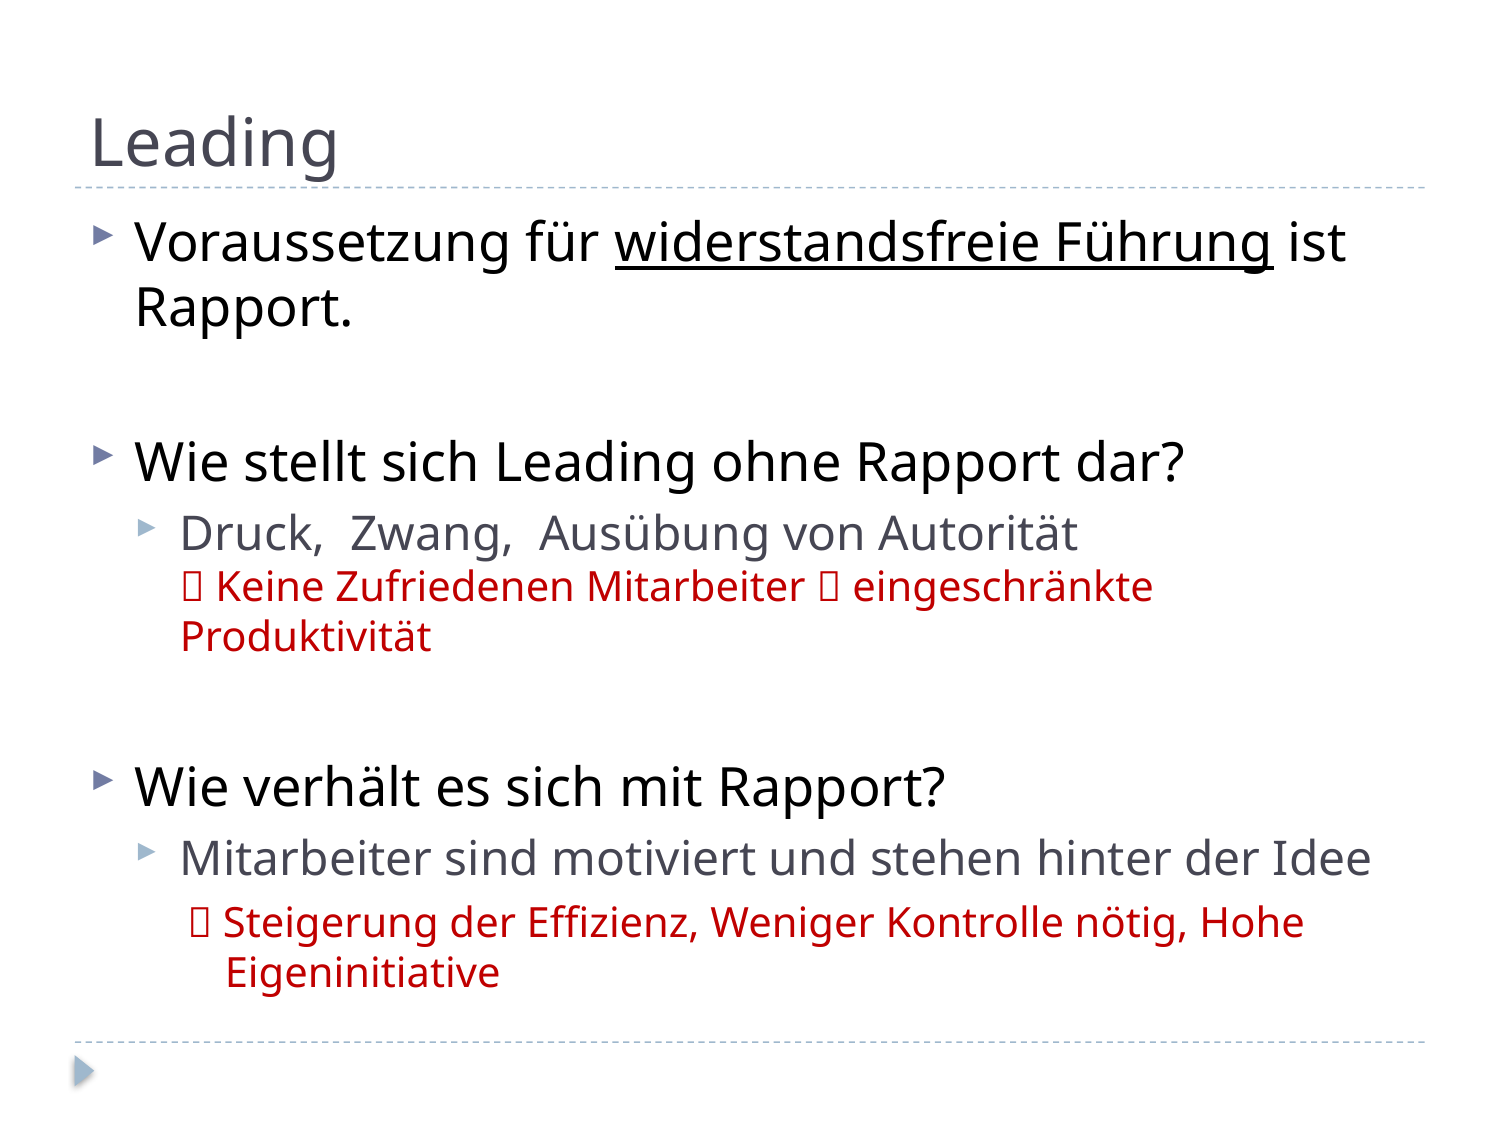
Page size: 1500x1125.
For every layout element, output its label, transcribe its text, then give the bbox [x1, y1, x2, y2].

list Voraussetzung für widerstandsfreie Führung ist Rapport. Wie stellt sich Leading ohne Rapport dar? Druck, Zwang, Ausübung von Autorität  Keine Zufriedenen Mitarbeiter  eingeschränkte Produktivität Wie verhält es sich mit Rapport? Mitarbeiter sind motiviert und stehen hinter der Idee  Steigerung der Effizienz, Weniger Kontrolle nötig, Hohe Eigeninitiative [75, 200, 1425, 1010]
title Leading [75, 24, 1425, 188]
